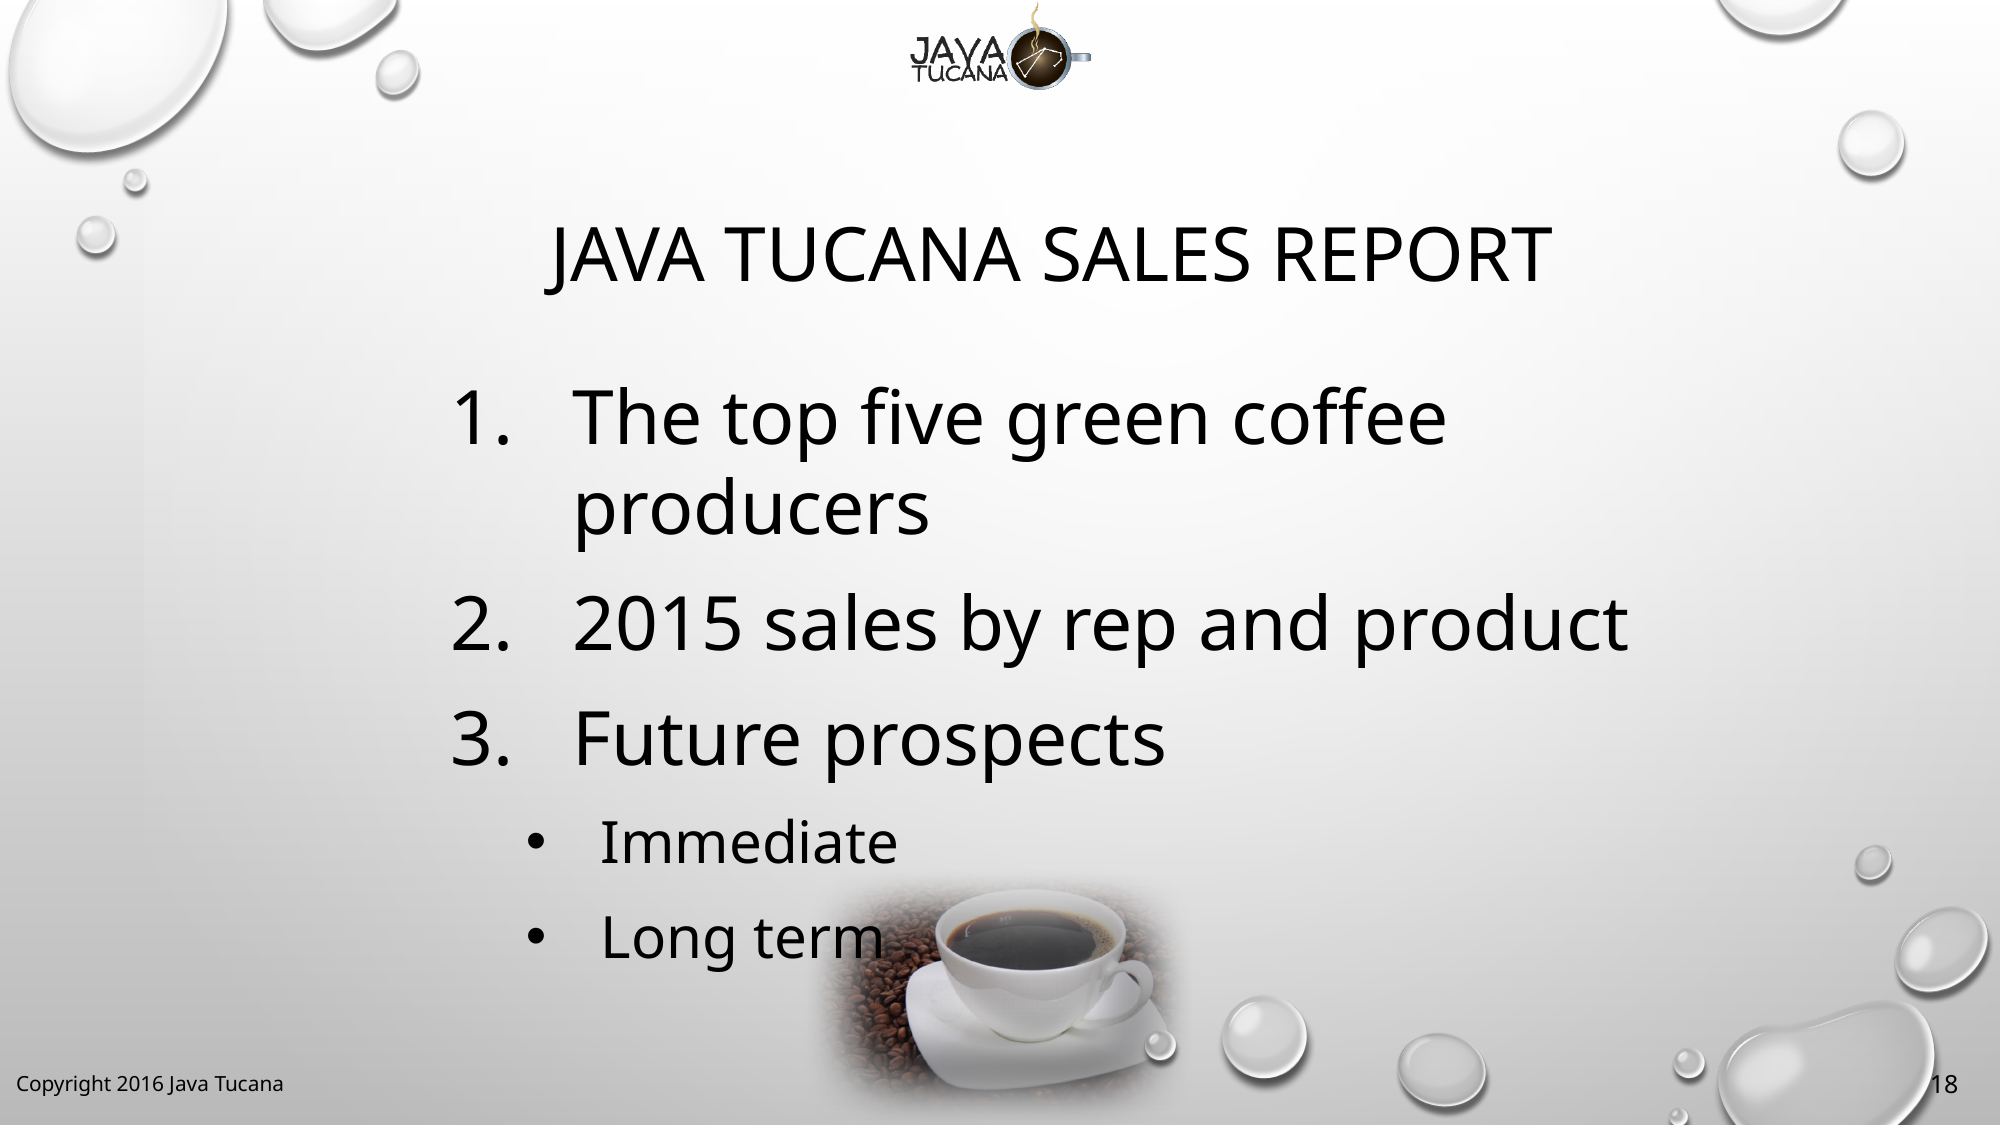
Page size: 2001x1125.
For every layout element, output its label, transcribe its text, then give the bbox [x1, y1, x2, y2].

picture [0, 0, 2001, 1125]
title Java Tucana Sales Report [226, 138, 1877, 377]
text_box The top five green coffee producers 2015 sales by rep and product Future prospects Immediate Long term [436, 362, 1668, 978]
footer Copyright 2016 Java Tucana [1, 1055, 1096, 1116]
slide_number 18 [1848, 1055, 1974, 1116]
